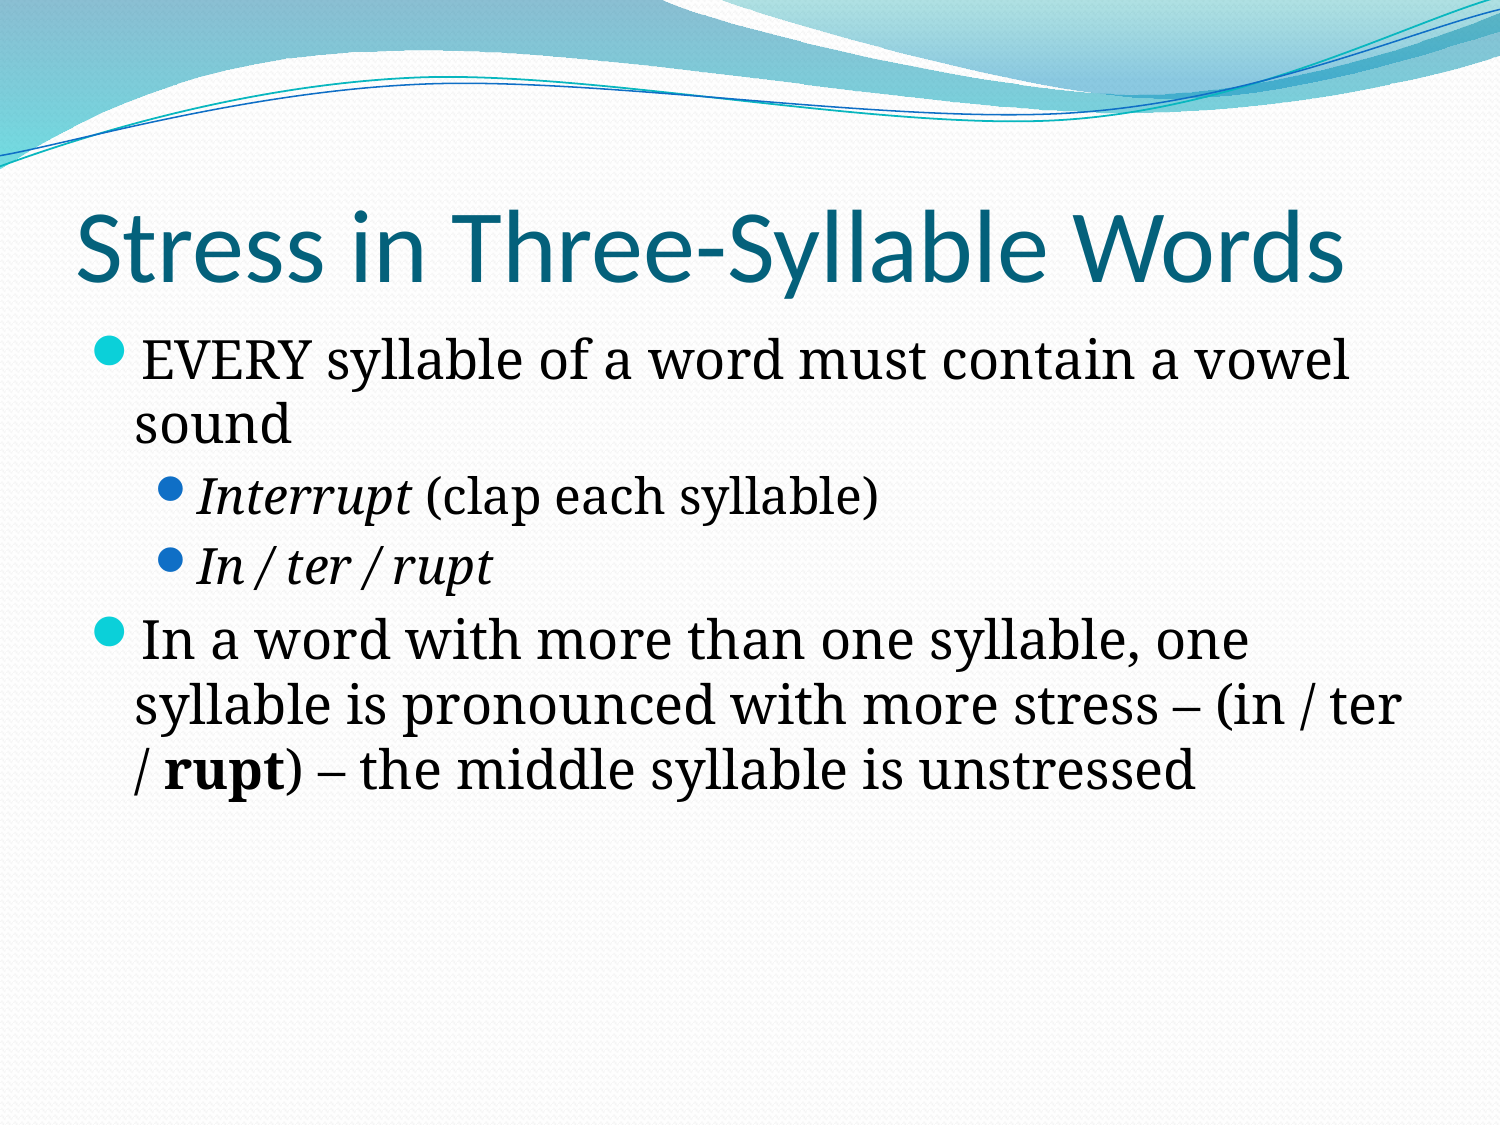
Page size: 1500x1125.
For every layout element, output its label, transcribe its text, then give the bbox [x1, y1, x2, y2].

title Stress in Three-Syllable Words [74, 115, 1426, 304]
list EVERY syllable of a word must contain a vowel sound Interrupt (clap each syllable) In / ter / rupt In a word with more than one syllable, one syllable is pronounced with more stress – (in / ter / rupt) – the middle syllable is unstressed [74, 317, 1426, 1038]
